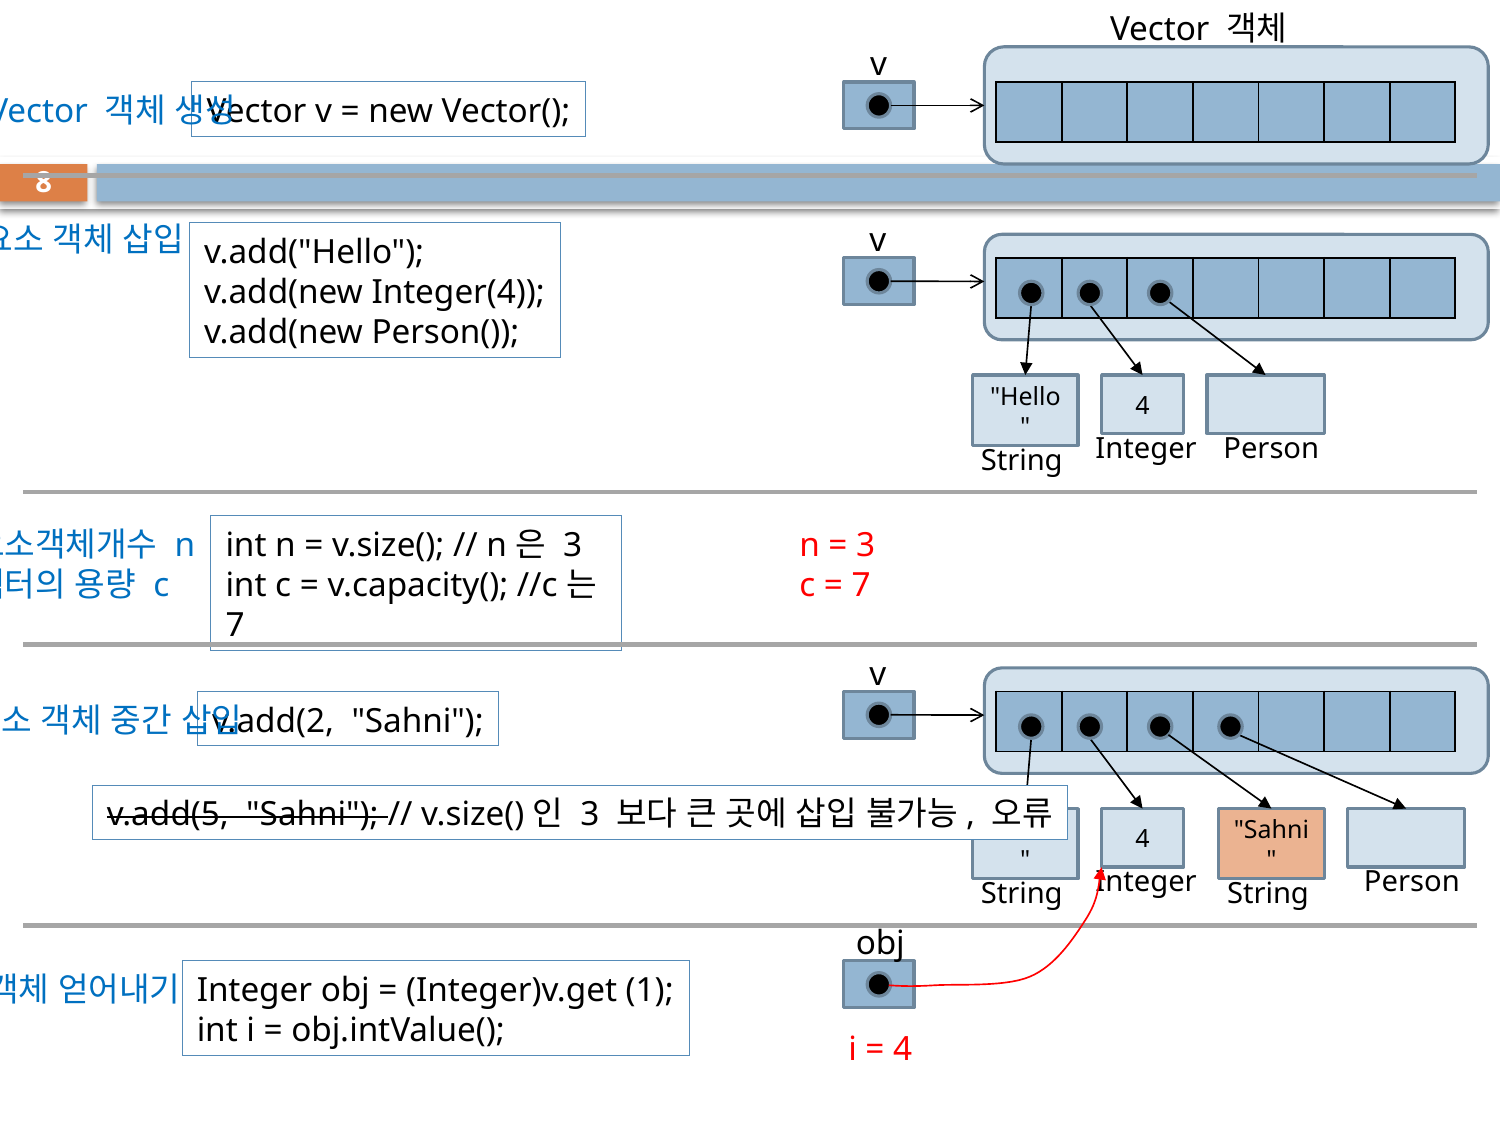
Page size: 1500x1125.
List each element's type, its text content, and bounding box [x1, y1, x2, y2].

slide_number 30 [892, 716, 916, 722]
text_box int n = v.size(); // n은 3 int c = v.capacity(); //c는 7 [210, 515, 622, 642]
text_box [1220, 713, 1241, 718]
table_header [1128, 259, 1192, 317]
text_box String [966, 433, 1078, 484]
text_box "Hello" [971, 373, 1080, 447]
text_box [892, 283, 916, 289]
table_header [1363, 692, 1389, 751]
text_box v [855, 35, 903, 90]
text_box [982, 45, 1490, 166]
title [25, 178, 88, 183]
table_header [1391, 692, 1454, 751]
table_header [1259, 692, 1280, 751]
text_box v [854, 655, 902, 700]
text_box Integer [1080, 855, 1212, 906]
text_box Vector v = new Vector(); [251, 81, 586, 137]
text_box 요소 객체 중간 삽입 [0, 691, 258, 746]
text_box [1146, 279, 1174, 307]
text_box Integer [1080, 421, 1208, 472]
text_box 4 [1100, 807, 1185, 855]
text_box i = 4 [833, 1019, 928, 1075]
table_header [997, 259, 1061, 317]
text_box [1364, 807, 1466, 855]
text_box [1076, 279, 1104, 307]
text_box [865, 267, 893, 295]
text_box Person [1349, 855, 1475, 906]
text_box Vector 객체 [1095, 0, 1312, 55]
text_box obj [841, 936, 920, 969]
text_box 요소객체개수 n 벡터의 용량 c [0, 515, 210, 611]
text_box 다음 코드에 대한 결과는 무엇인가? [210, 647, 622, 651]
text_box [992, 336, 1064, 344]
table_header [1194, 259, 1258, 291]
text_box Vector 객체 생성 [0, 81, 251, 137]
table_header [1194, 83, 1258, 141]
table_header [1063, 259, 1126, 317]
table_header [1063, 83, 1126, 141]
text_box "Hello" [971, 807, 1080, 879]
text_box [842, 256, 916, 306]
text_box [1205, 373, 1326, 421]
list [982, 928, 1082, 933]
text_box [982, 232, 1490, 342]
text_box [888, 936, 1076, 987]
table_header [1391, 259, 1454, 317]
text_box v.add("Hello"); v.add(new Integer(4)); v.add(new Person()); [189, 222, 561, 358]
text_box [982, 666, 1490, 775]
text_box v.add(5, "Sahni"); // v.size()인 3 보다 큰 곳에 삽입 불가능, 오류 [92, 785, 1068, 840]
text_box String [966, 867, 1078, 917]
text_box [1017, 279, 1045, 307]
text_box [842, 969, 916, 1009]
text_box [842, 80, 916, 130]
table_header [997, 692, 1061, 751]
table_header [1259, 259, 1323, 317]
table_header [1325, 83, 1389, 141]
table_header [997, 83, 1061, 141]
text_box v.add(2, "Sahni"); [258, 691, 499, 746]
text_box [1285, 687, 1360, 856]
text_box [842, 690, 916, 740]
table_header [1259, 83, 1323, 141]
text_box [1076, 713, 1104, 740]
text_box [1080, 313, 1152, 367]
text_box [1017, 713, 1045, 740]
table_header [1194, 692, 1258, 719]
text_box 4 [1100, 373, 1185, 421]
text_box Integer obj = (Integer)v.get (1); int i = obj.intValue(); [182, 960, 690, 1056]
title 제네릭 컬렉션 사용하기 [841, 928, 920, 933]
text_box n = 3 c = 7 [784, 515, 891, 611]
text_box [865, 701, 892, 729]
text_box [992, 770, 1064, 777]
slide_number 8 [0, 162, 88, 203]
text_box [854, 647, 902, 652]
text_box obj [841, 913, 920, 925]
table_header [1128, 83, 1192, 141]
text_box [1179, 289, 1255, 387]
text_box [997, 867, 1106, 925]
text_box [865, 971, 892, 998]
text_box Person [1208, 421, 1334, 472]
text_box 객체 얻어내기 [0, 960, 196, 1016]
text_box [1080, 746, 1152, 801]
text_box 요소 객체 삽입 [0, 210, 199, 266]
text_box [865, 92, 893, 119]
text_box "Sahni" [1217, 807, 1326, 880]
table_header [1128, 692, 1192, 751]
text_box String [1212, 867, 1324, 917]
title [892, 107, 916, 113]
text_box [1146, 713, 1174, 740]
table_header [1391, 83, 1454, 141]
table_header [1325, 259, 1389, 317]
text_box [1182, 719, 1258, 824]
text_box v [854, 210, 902, 266]
table_header [1063, 692, 1126, 751]
